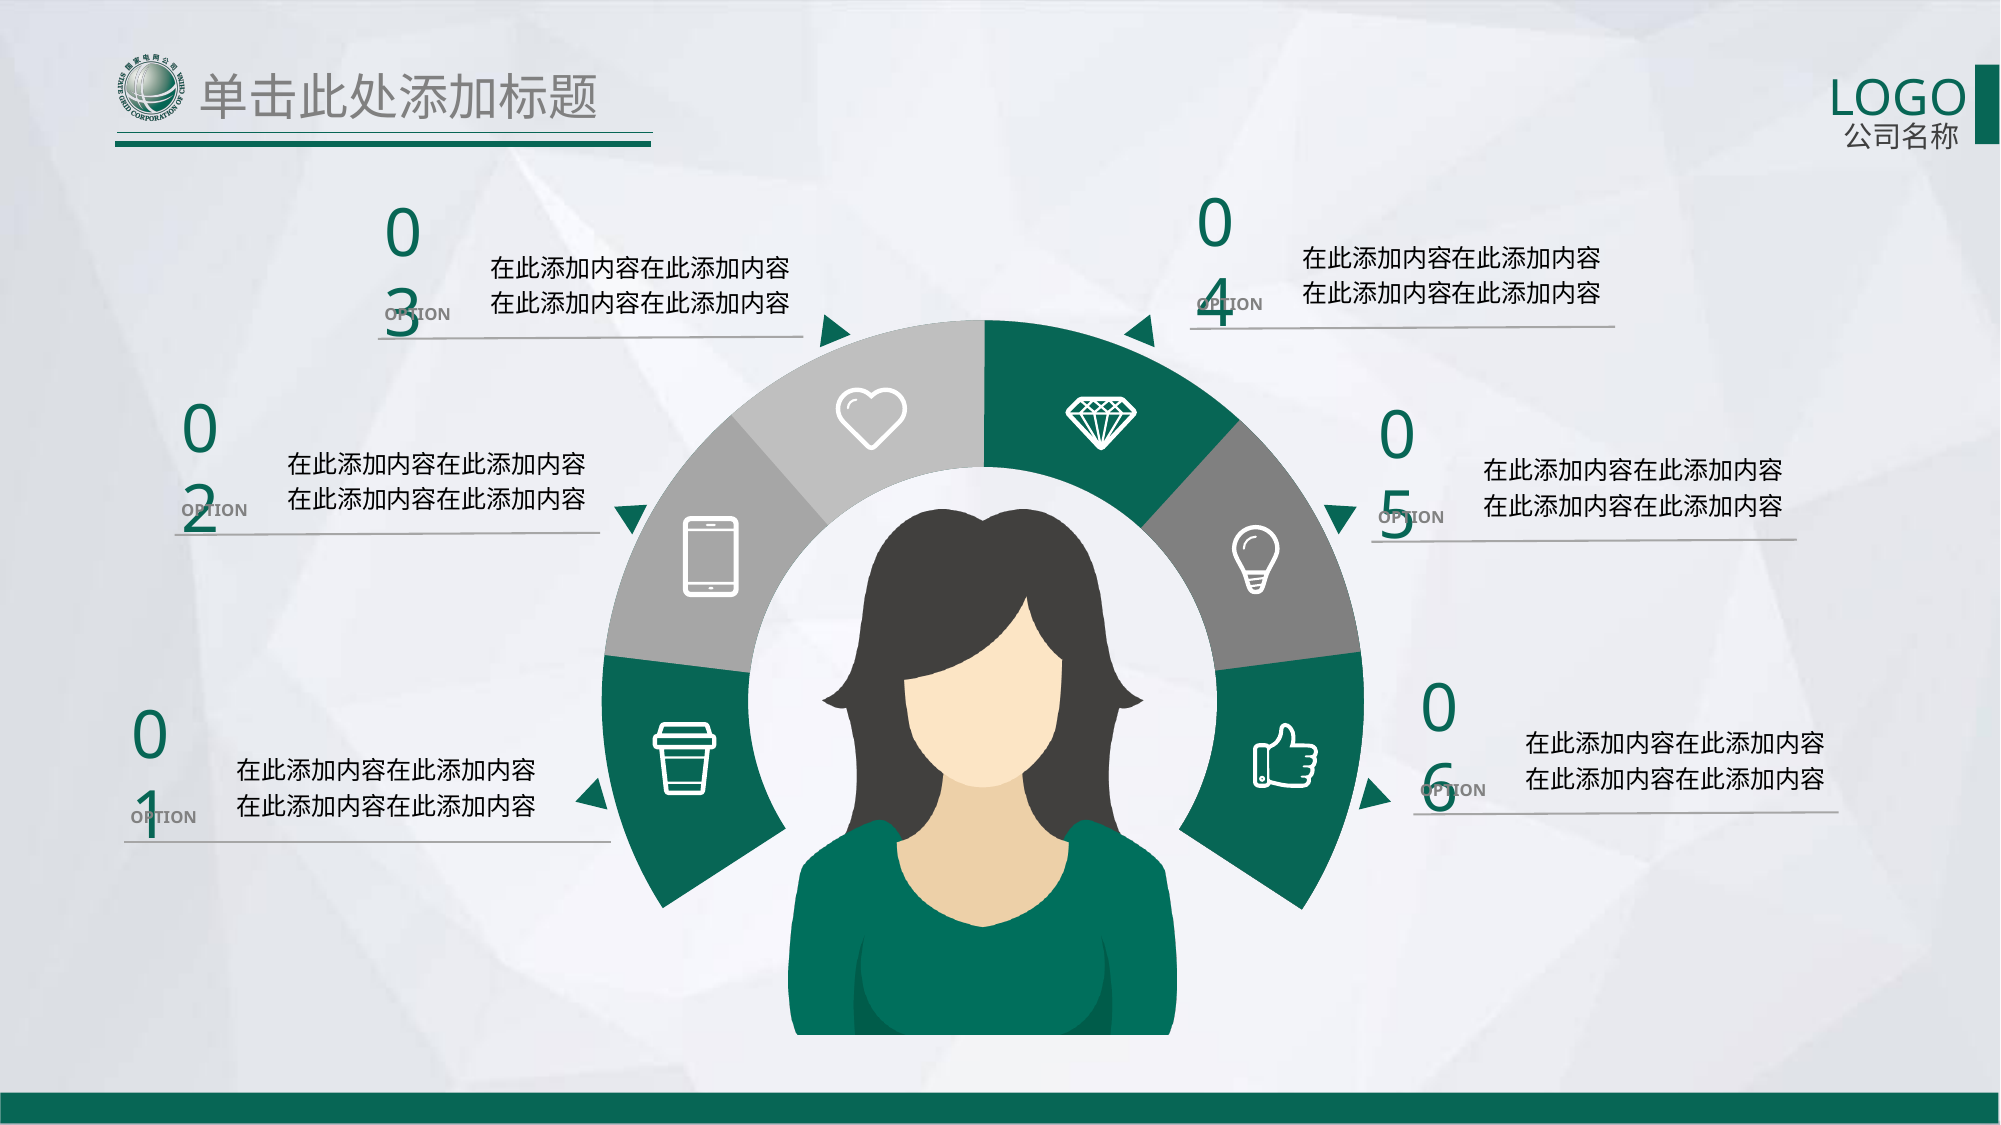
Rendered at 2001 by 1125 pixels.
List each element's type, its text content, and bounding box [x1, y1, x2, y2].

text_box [1392, 431, 1888, 542]
picture [0, 0, 2001, 1125]
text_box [370, 228, 848, 339]
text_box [1406, 704, 1930, 815]
text_box LOGO [1813, 58, 1983, 134]
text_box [1182, 218, 1706, 329]
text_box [167, 425, 574, 535]
text_box [1974, 64, 2000, 145]
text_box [574, 313, 1392, 1083]
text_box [117, 731, 574, 842]
text_box 公司名称 [1828, 111, 1976, 161]
text_box 单击此处添加标题 [183, 58, 614, 132]
text_box [0, 1092, 2000, 1124]
